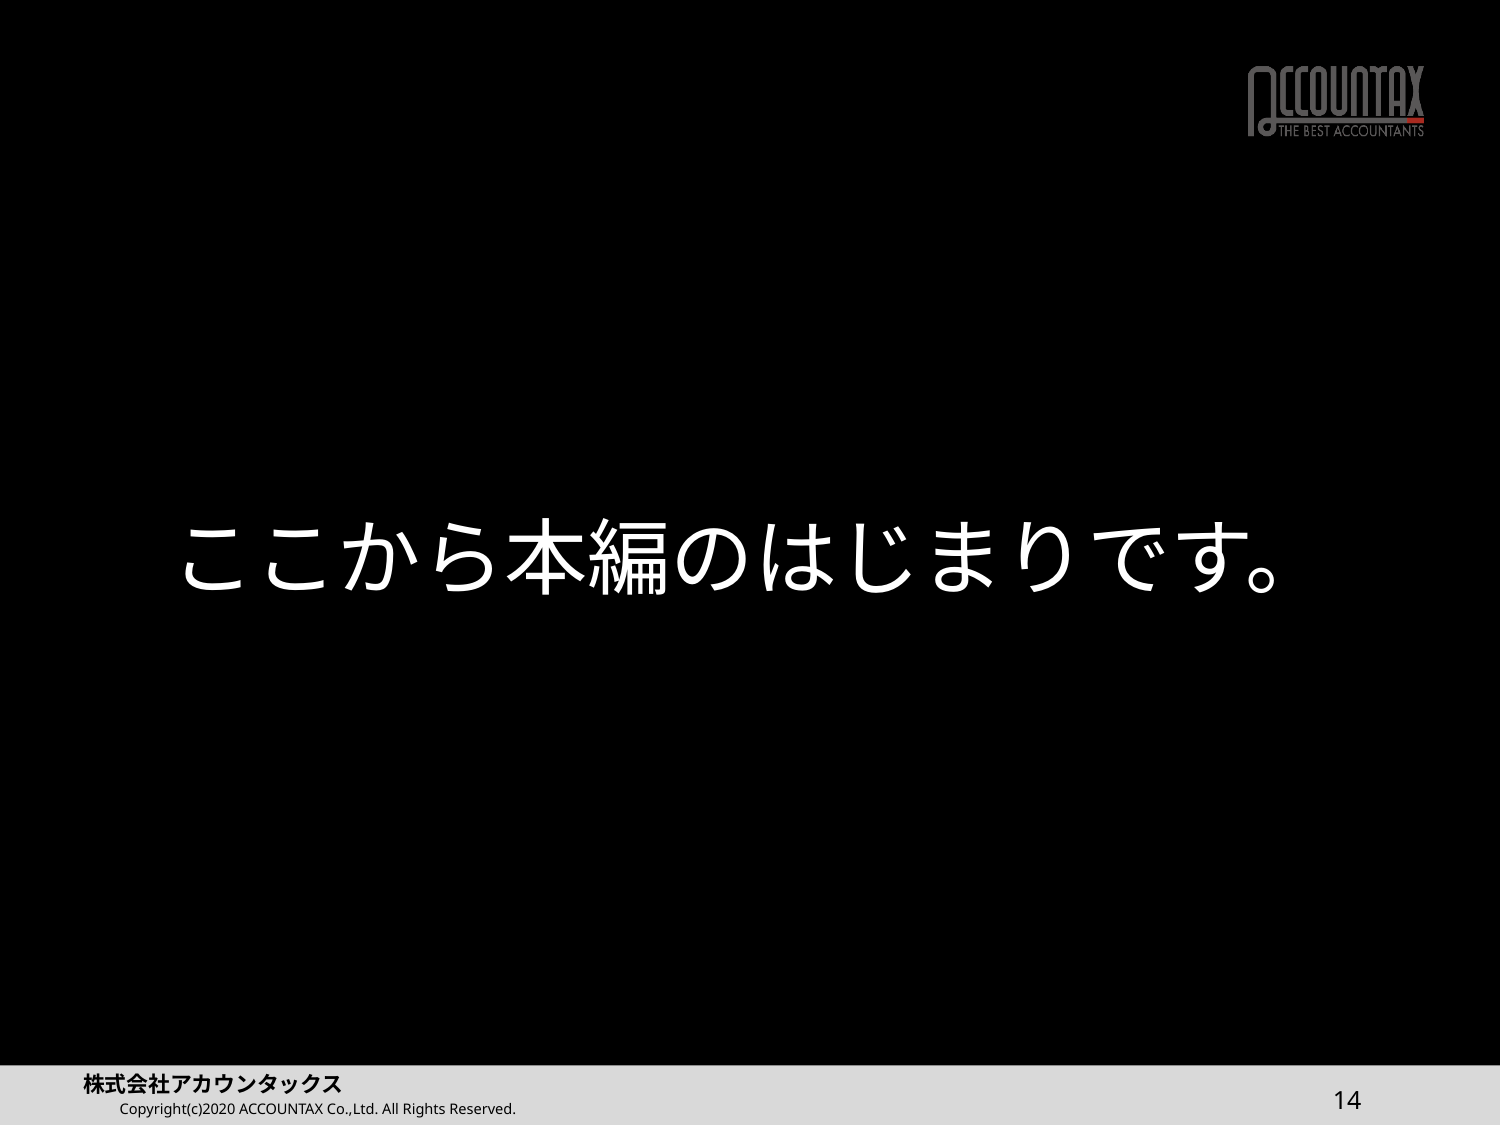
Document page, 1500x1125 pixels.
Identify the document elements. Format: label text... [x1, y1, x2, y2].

list ここから本編のはじまりです。 [75, 125, 1425, 986]
picture [1248, 66, 1424, 125]
slide_number 14 [1269, 1077, 1425, 1125]
